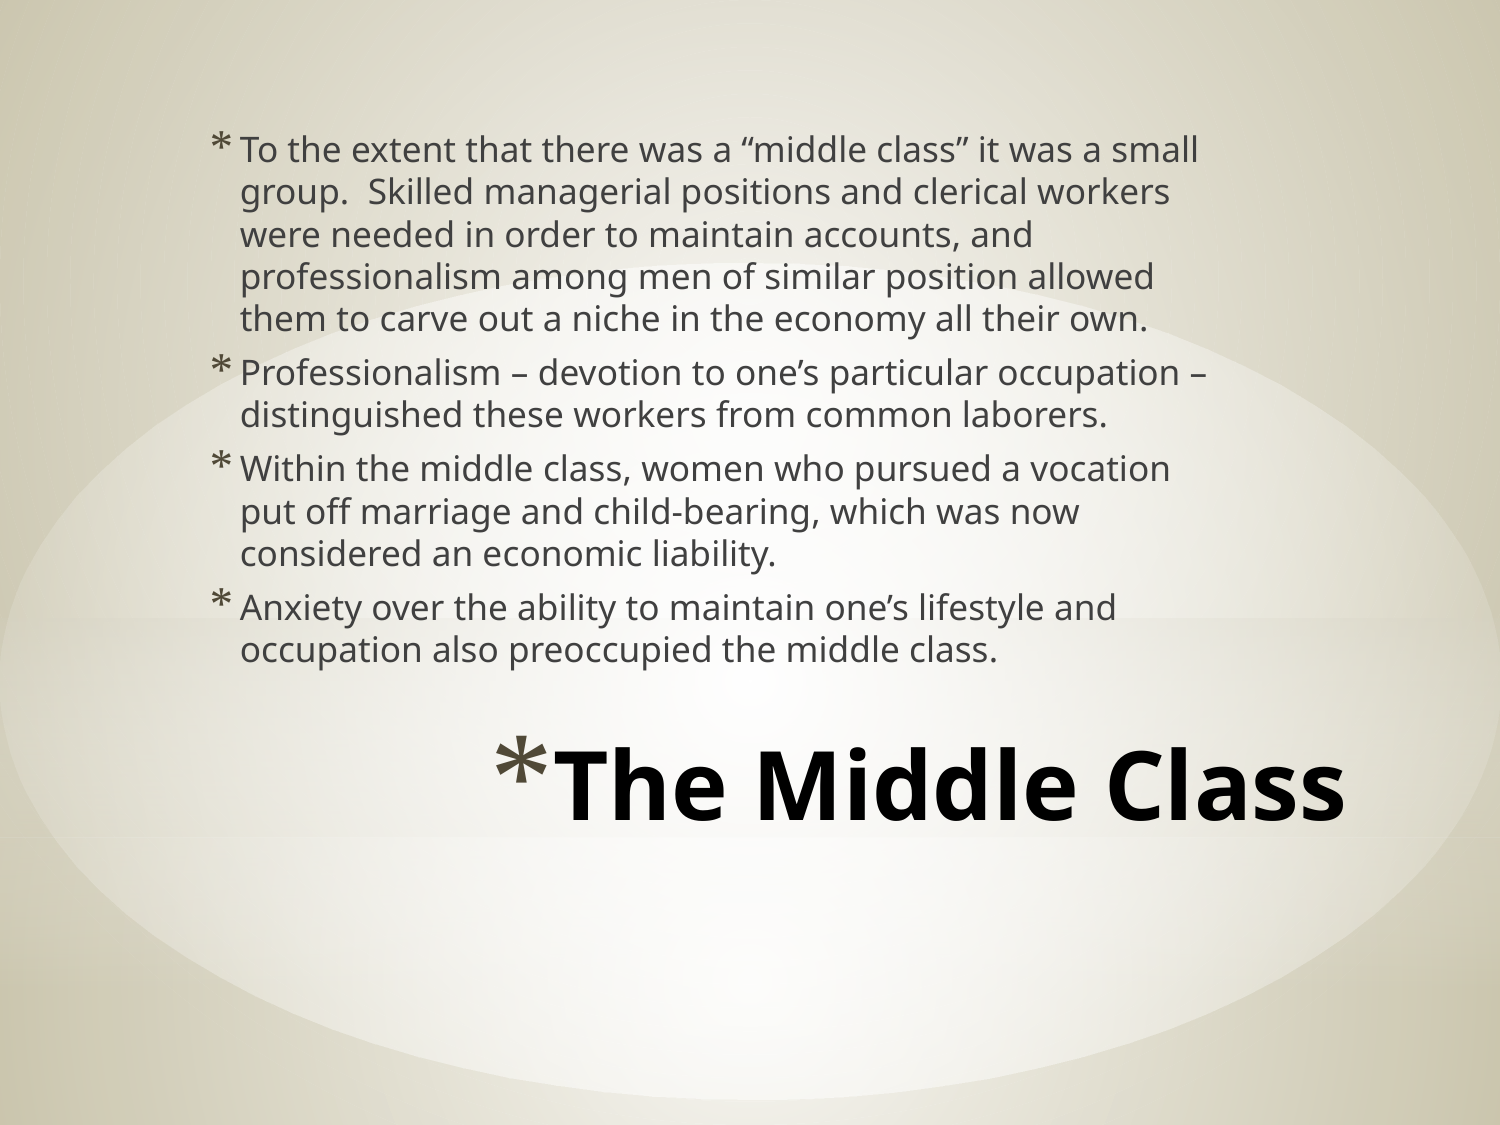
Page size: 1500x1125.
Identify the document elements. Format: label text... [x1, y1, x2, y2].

list To the extent that there was a “middle class” it was a small group. Skilled managerial positions and clerical workers were needed in order to maintain accounts, and professionalism among men of similar position allowed them to carve out a niche in the economy all their own. Professionalism – devotion to one’s particular occupation – distinguished these workers from common laborers. Within the middle class, women who pursued a vocation put off marriage and child-bearing, which was now considered an economic liability. Anxiety over the ability to maintain one’s lifestyle and occupation also preoccupied the middle class. [187, 120, 1238, 690]
title The Middle Class [294, 717, 1363, 905]
